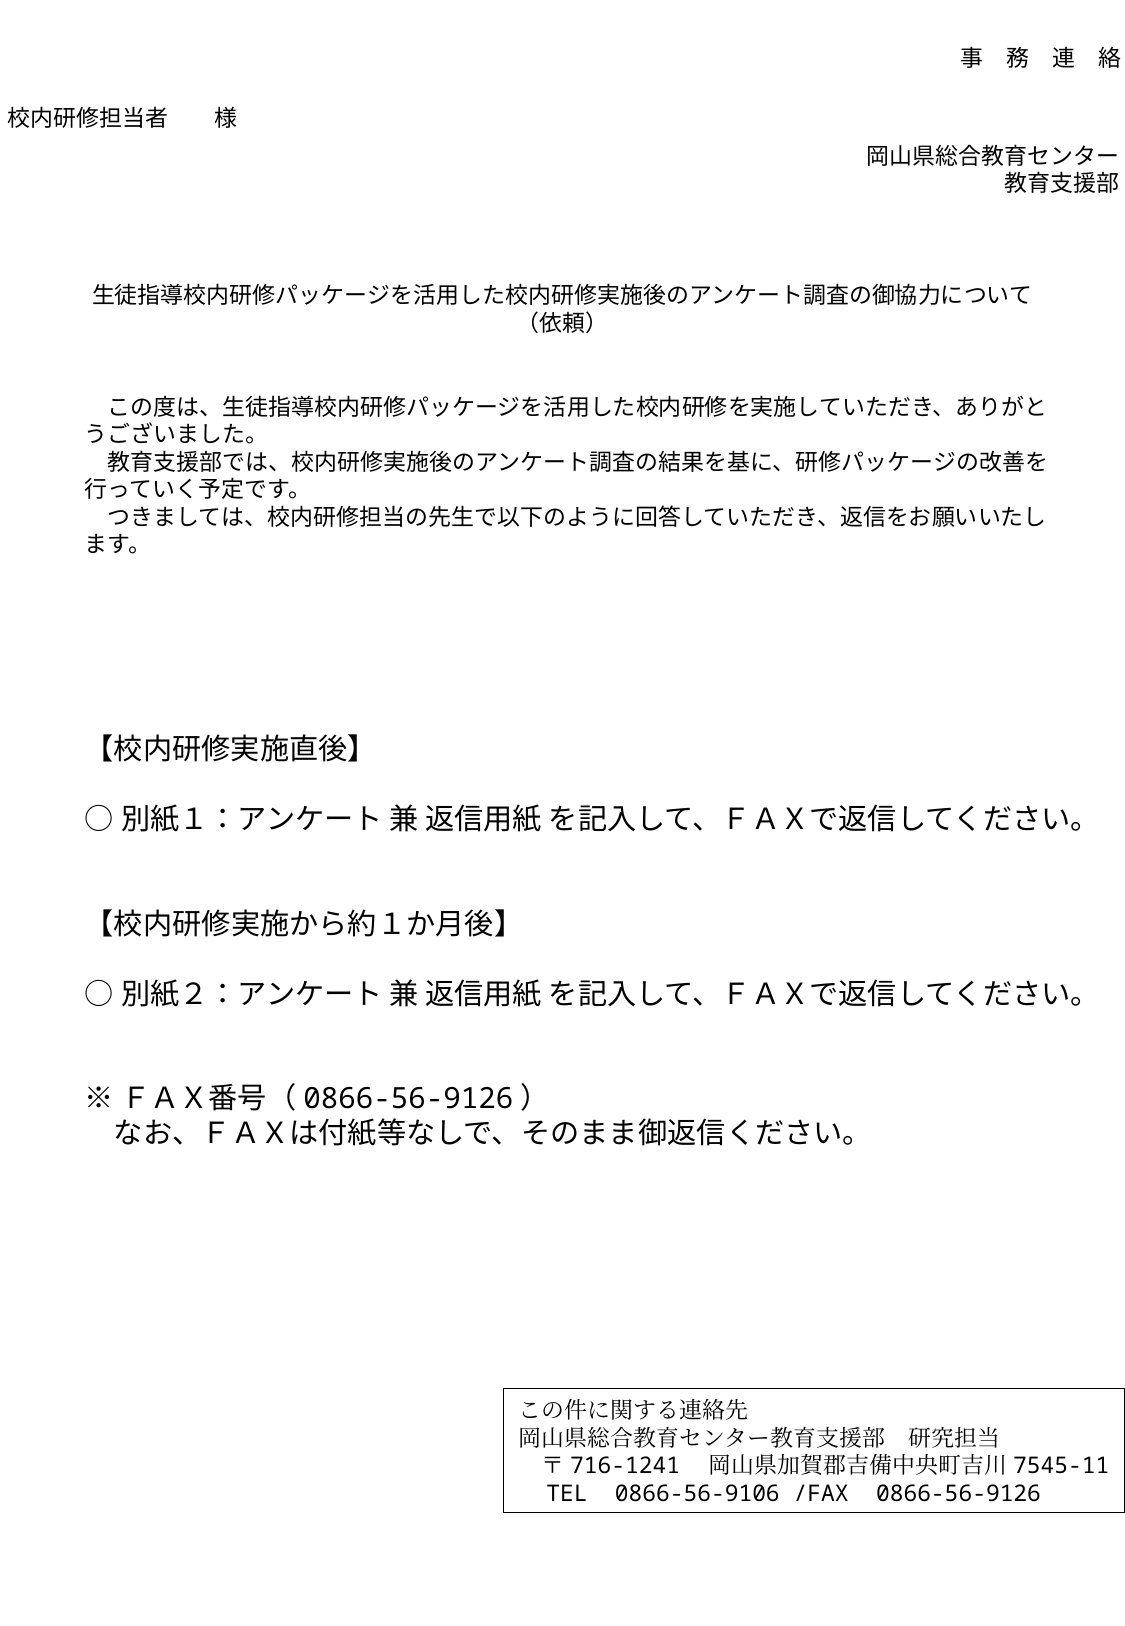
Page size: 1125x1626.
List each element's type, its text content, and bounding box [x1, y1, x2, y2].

text_box 【校内研修実施直後】 ○別紙１：アンケート 兼 返信用紙 を記入して、ＦＡＸで返信してください。 【校内研修実施から約１か月後】 ○別紙２：アンケート 兼 返信用紙 を記入して、ＦＡＸで返信してください。 ※ＦＡＸ番号（0866-56-9126） なお、ＦＡＸは付紙等なしで、そのまま御返信ください。 [69, 722, 1115, 1158]
text_box この件に関する連絡先 岡山県総合教育センター教育支援部 研究担当 〒716-1241 岡山県加賀郡吉備中央町吉川7545-11 TEL 0866-56-9106 /FAX 0866-56-9126 [503, 1388, 1125, 1513]
text_box 岡山県総合教育センター 教育支援部 [851, 134, 1125, 204]
text_box 生徒指導校内研修パッケージを活用した校内研修実施後のアンケート調査の御協力について（依頼） [58, 273, 1067, 344]
text_box 校内研修担当者 様 [0, 95, 253, 139]
text_box この度は、生徒指導校内研修パッケージを活用した校内研修を実施していただき、ありがとうございました。 教育支援部では、校内研修実施後のアンケート調査の結果を基に、研修パッケージの改善を行っていく予定です。 つきましては、校内研修担当の先生で以下のように回答していただき、返信をお願いいたします。 [69, 385, 1067, 565]
text_box 事 務 連 絡 [945, 36, 1125, 79]
